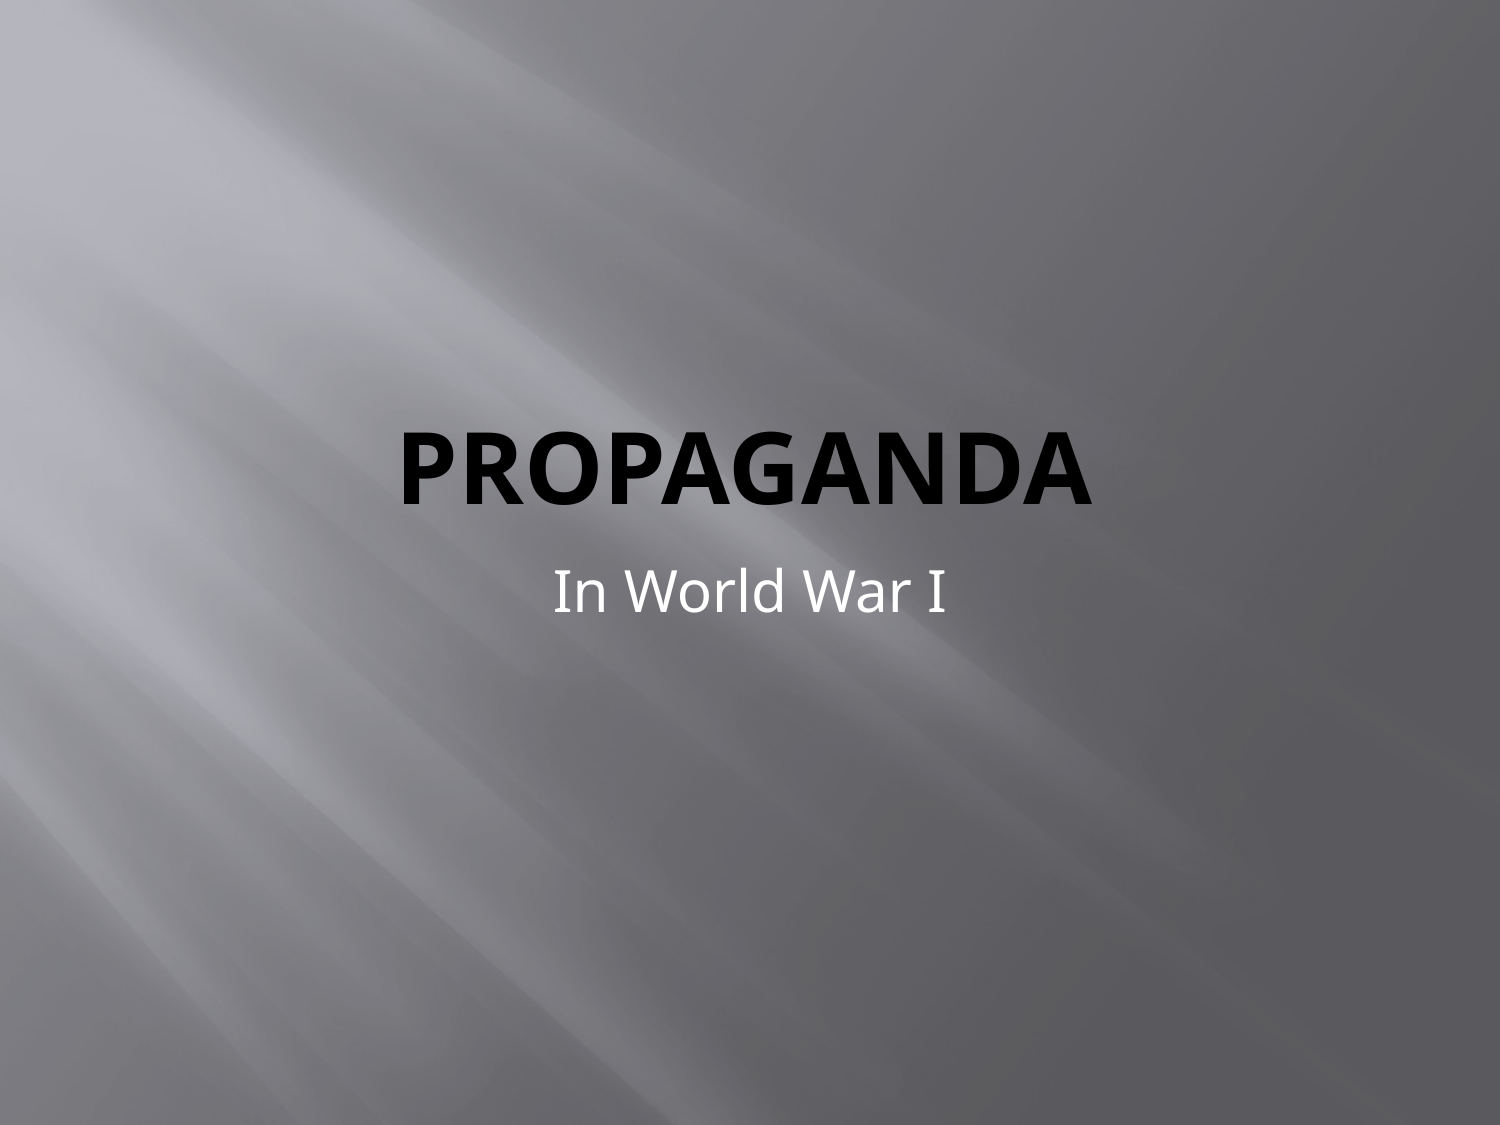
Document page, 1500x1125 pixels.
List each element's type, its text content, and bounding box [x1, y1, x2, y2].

title Propaganda [69, 224, 1420, 525]
subtitle In World War I [225, 546, 1275, 834]
